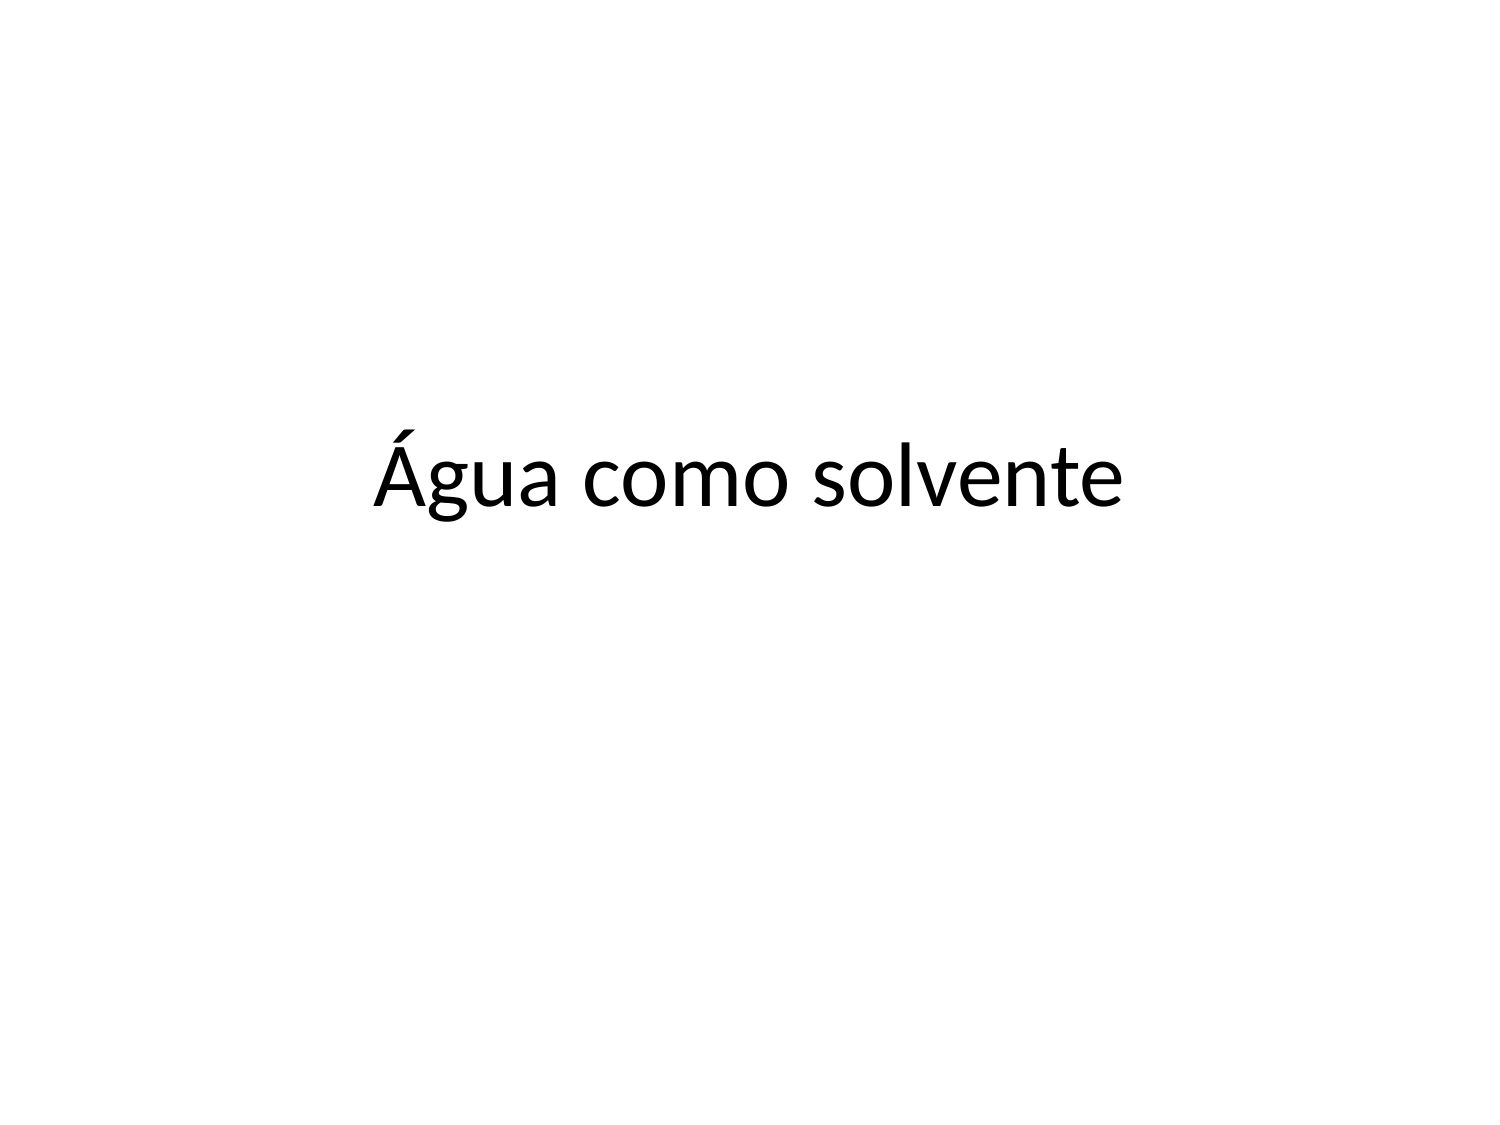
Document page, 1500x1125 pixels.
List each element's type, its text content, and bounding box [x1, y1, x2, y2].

title Água como solvente [112, 349, 1388, 591]
